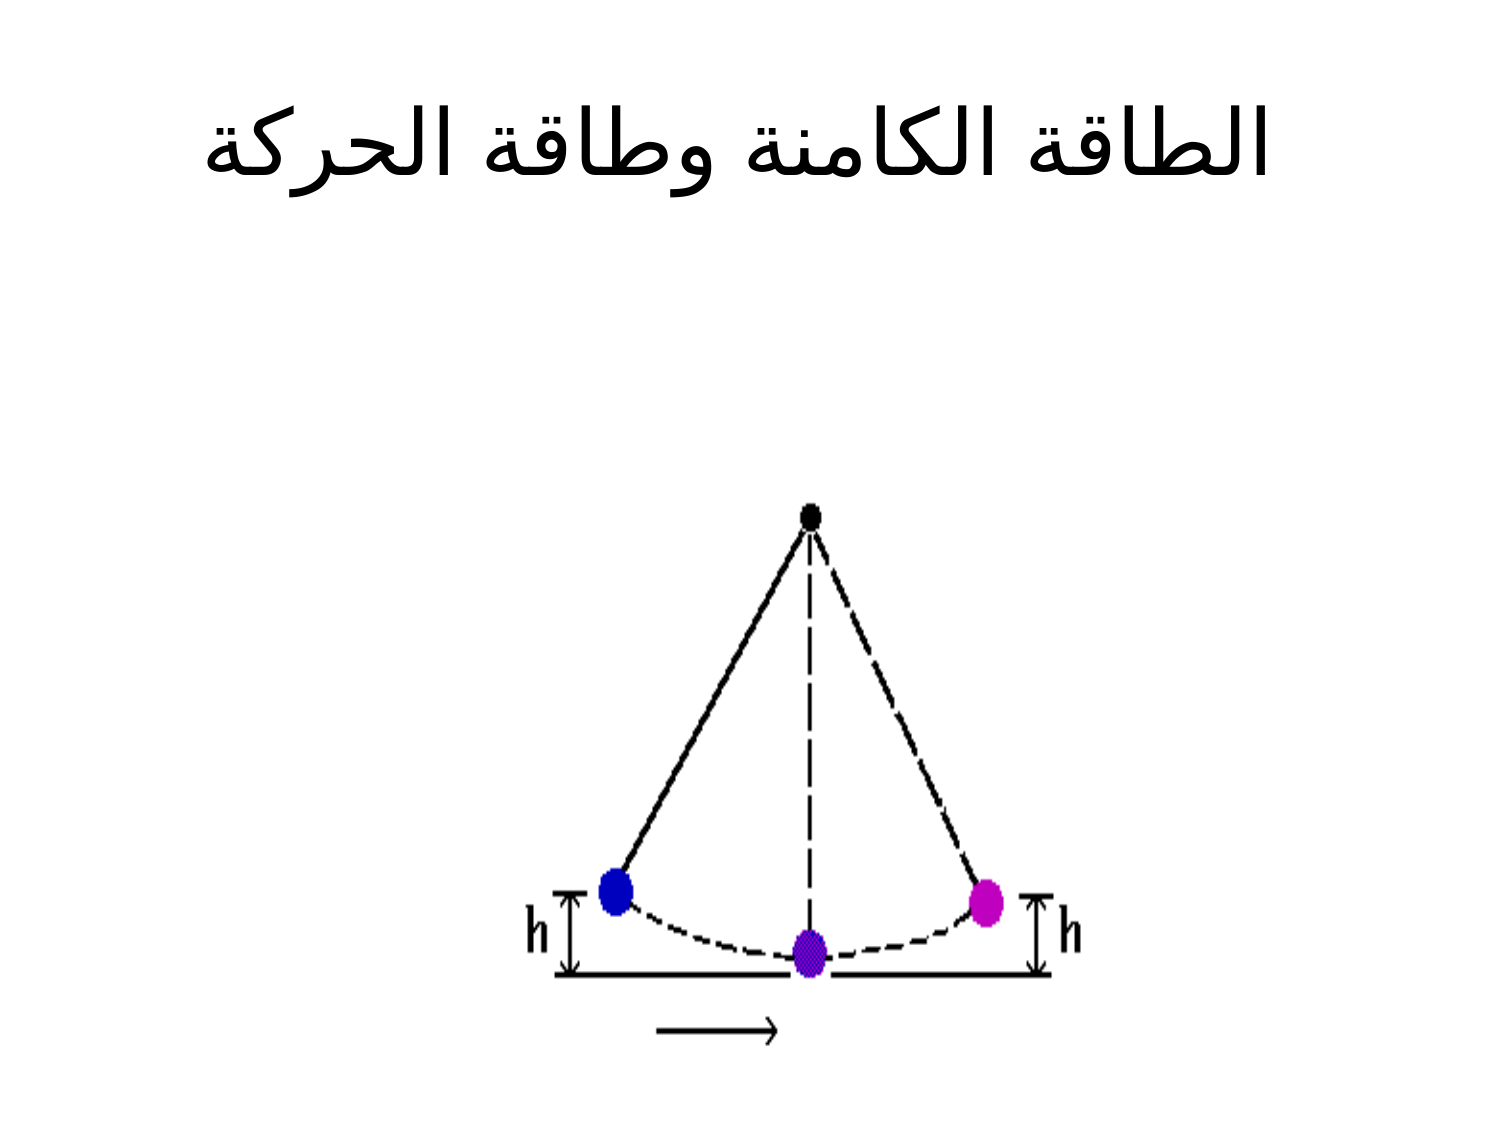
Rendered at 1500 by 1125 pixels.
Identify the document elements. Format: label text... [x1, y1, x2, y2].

title الطاقة الكامنة وطاقة الحركة [75, 45, 1425, 233]
picture [509, 468, 1101, 1060]
